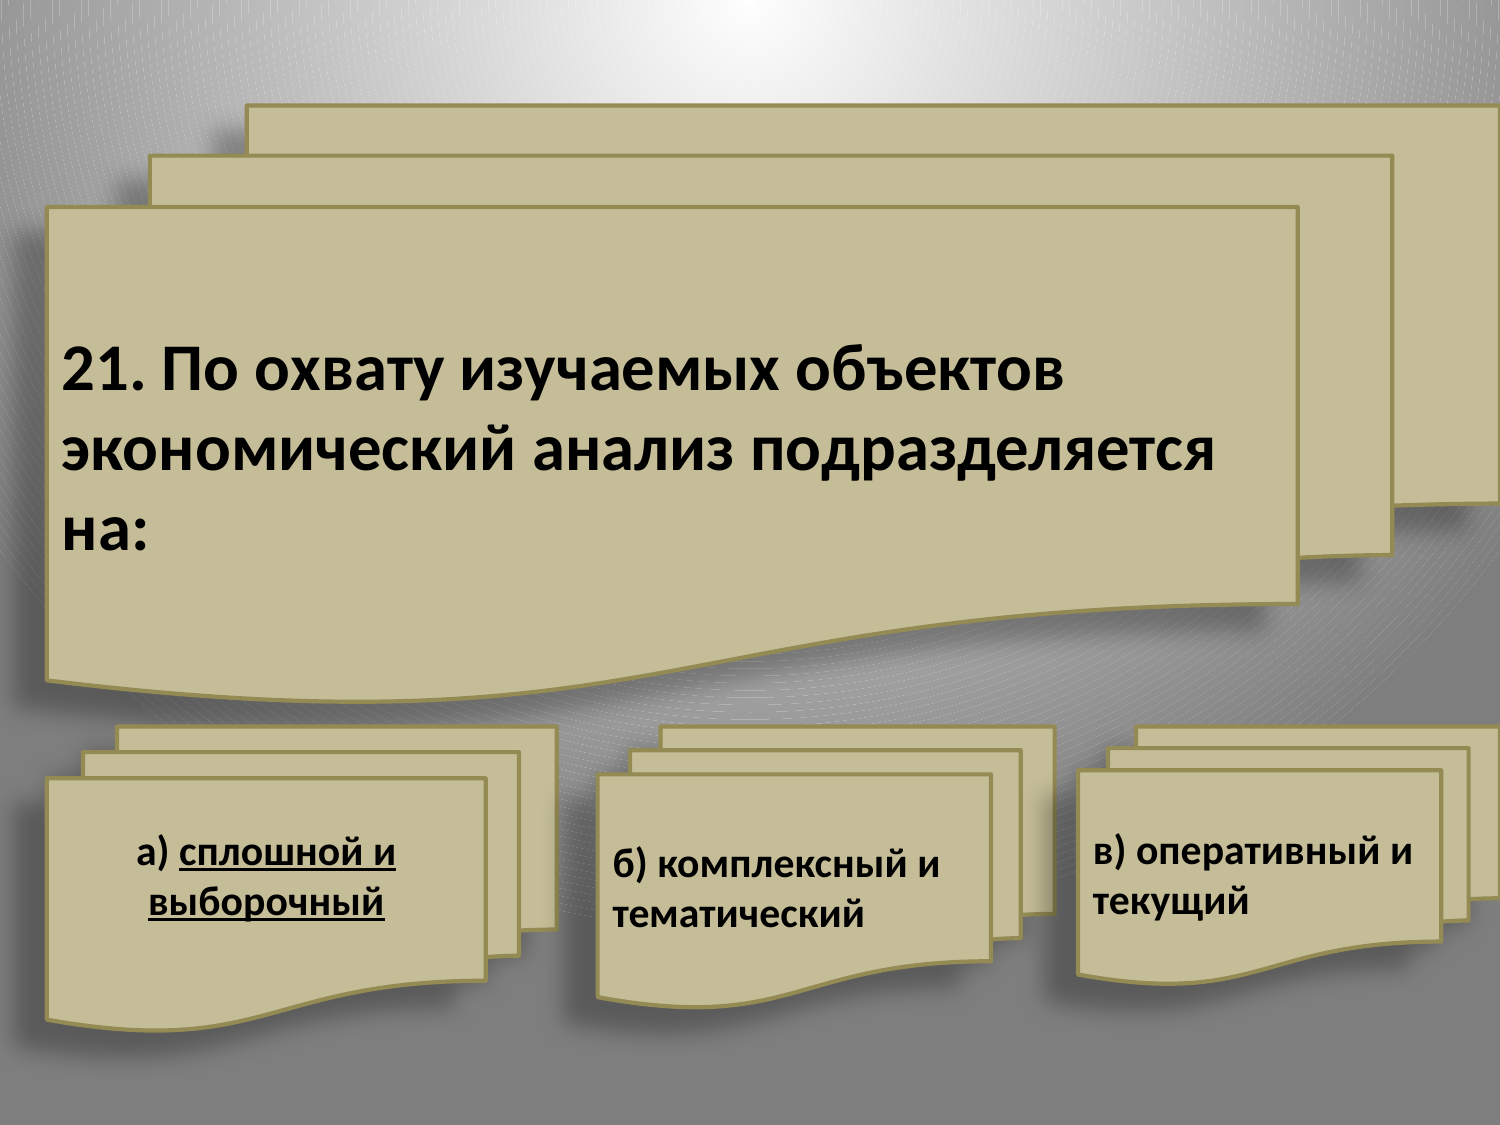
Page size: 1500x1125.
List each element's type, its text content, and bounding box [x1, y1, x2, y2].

text_box 21. По охвату изучаемых объектов экономический анализ подразделяется на: [44, 103, 1500, 704]
text_box б) комплексный и тематический [595, 724, 1057, 1010]
text_box а) сплошной и выборочный [44, 724, 559, 1033]
text_box в) оперативный и текущий [1075, 724, 1500, 986]
